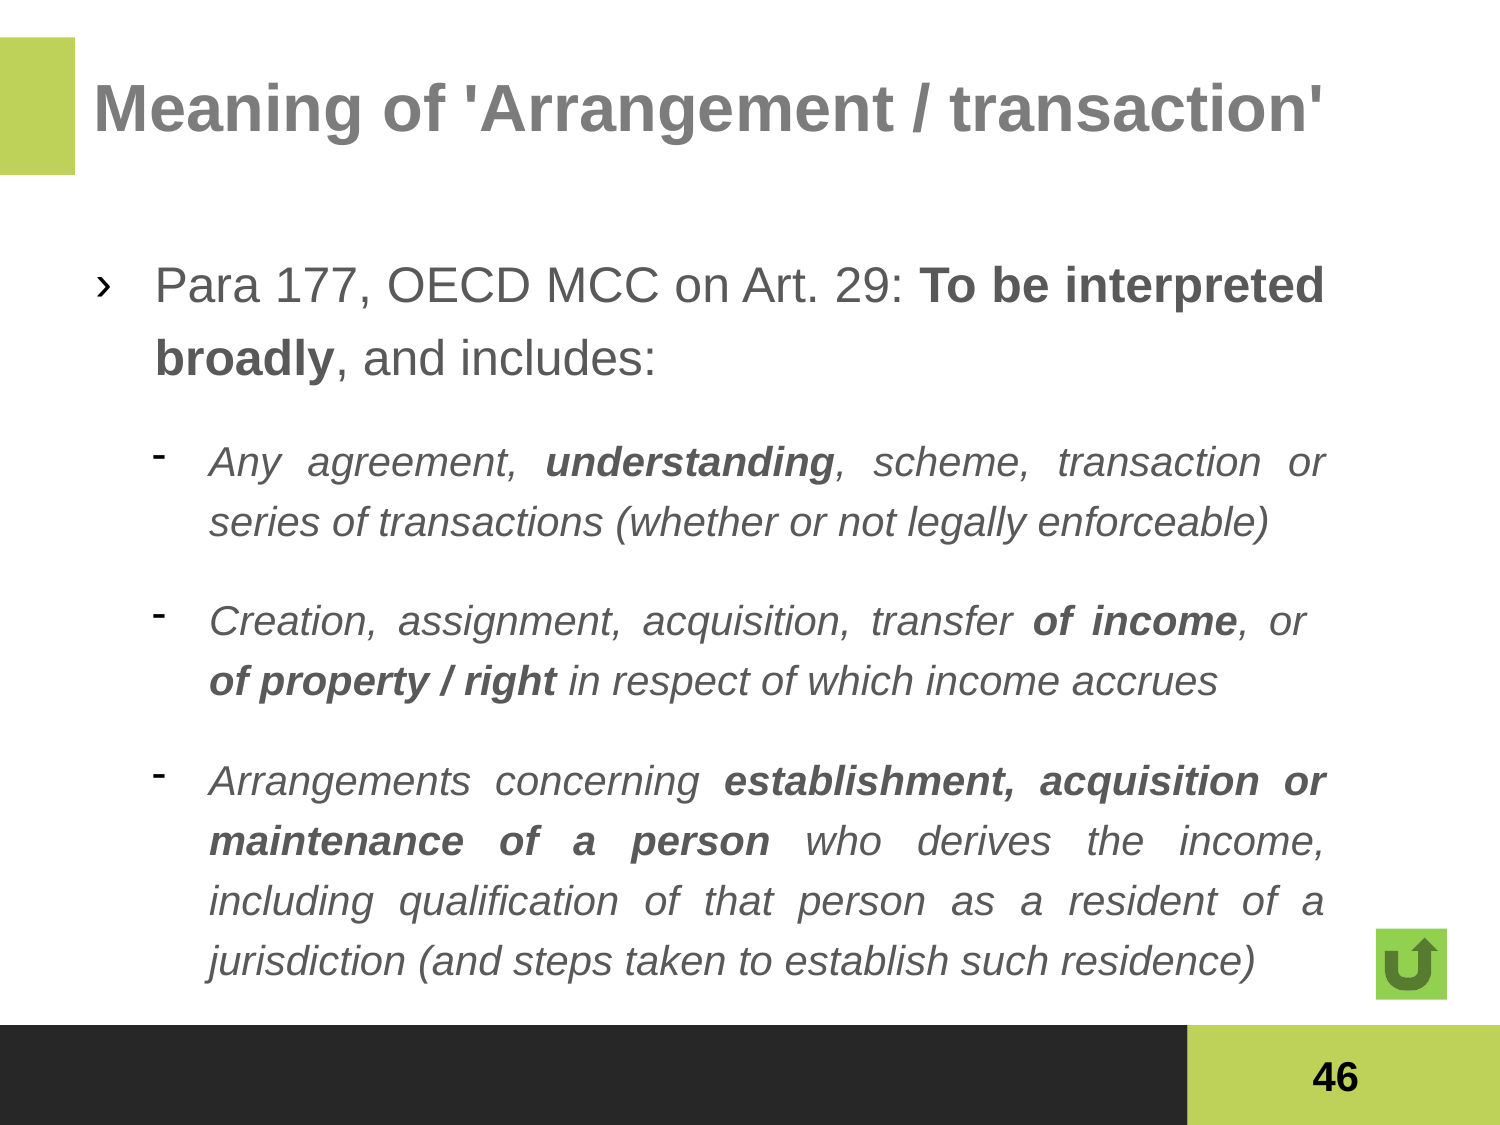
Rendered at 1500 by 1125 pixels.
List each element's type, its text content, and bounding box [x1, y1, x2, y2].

text_box Para 177, OECD MCC on Art. 29: To be interpreted broadly, and includes: Any agreement, understanding, scheme, transaction or series of transactions (whether or not legally enforceable) Creation, assignment, acquisition, transfer of income, or of property / right in respect of which income accrues Arrangements concerning establishment, acquisition or maintenance of a person who derives the income, including qualification of that person as a resident of a jurisdiction (and steps taken to establish such residence) [80, 233, 1341, 976]
text_box [1375, 928, 1447, 1000]
title Meaning of 'Arrangement / transaction' [0, 37, 1500, 180]
